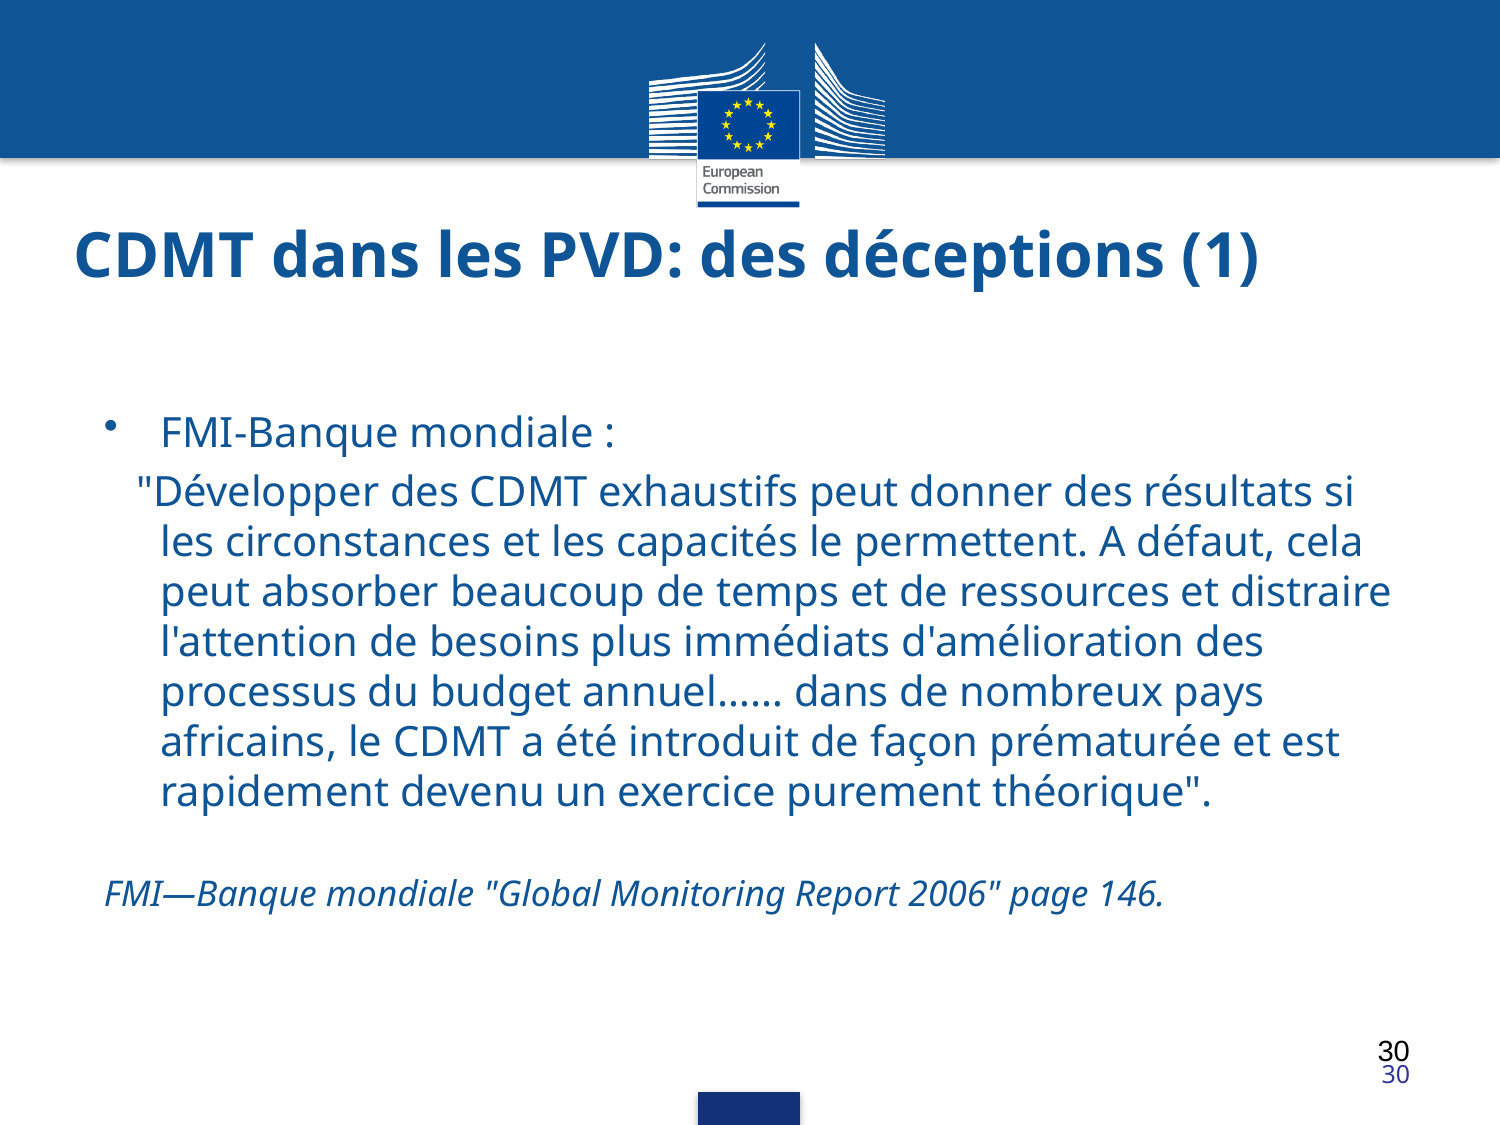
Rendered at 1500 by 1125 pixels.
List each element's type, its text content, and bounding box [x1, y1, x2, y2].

list FMI-Banque mondiale : "Développer des CDMT exhaustifs peut donner des résultats si les circonstances et les capacités le permettent. A défaut, cela peut absorber beaucoup de temps et de ressources et distraire l'attention de besoins plus immédiats d'amélioration des processus du budget annuel…… dans de nombreux pays africains, le CDMT a été introduit de façon prématurée et est rapidement devenu un exercice purement théorique". FMI—Banque mondiale "Global Monitoring Report 2006" page 146. [88, 398, 1426, 1071]
title CDMT dans les PVD: des déceptions (1) [0, 175, 1500, 330]
picture [649, 42, 885, 175]
slide_number 30 [1074, 1024, 1426, 1103]
